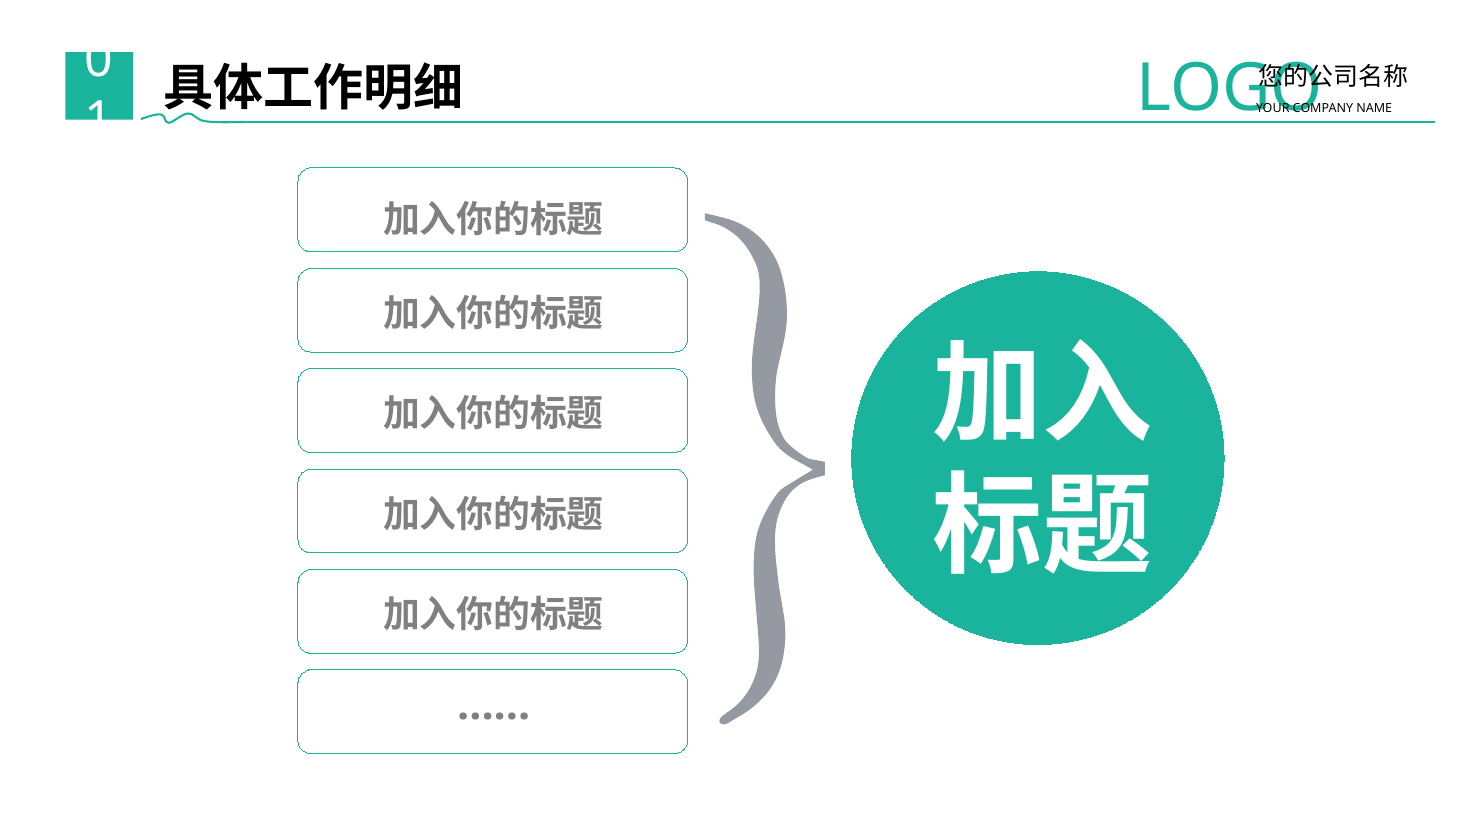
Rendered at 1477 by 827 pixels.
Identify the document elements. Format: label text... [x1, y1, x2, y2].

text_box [297, 468, 688, 553]
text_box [850, 270, 1226, 646]
text_box 01 [64, 51, 134, 121]
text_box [297, 368, 688, 453]
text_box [297, 167, 688, 252]
text_box 具体工作明细 [148, 47, 489, 121]
text_box [704, 213, 825, 725]
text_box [1121, 35, 1477, 132]
text_box [140, 112, 246, 124]
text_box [297, 569, 688, 654]
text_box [297, 669, 688, 754]
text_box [297, 268, 688, 353]
